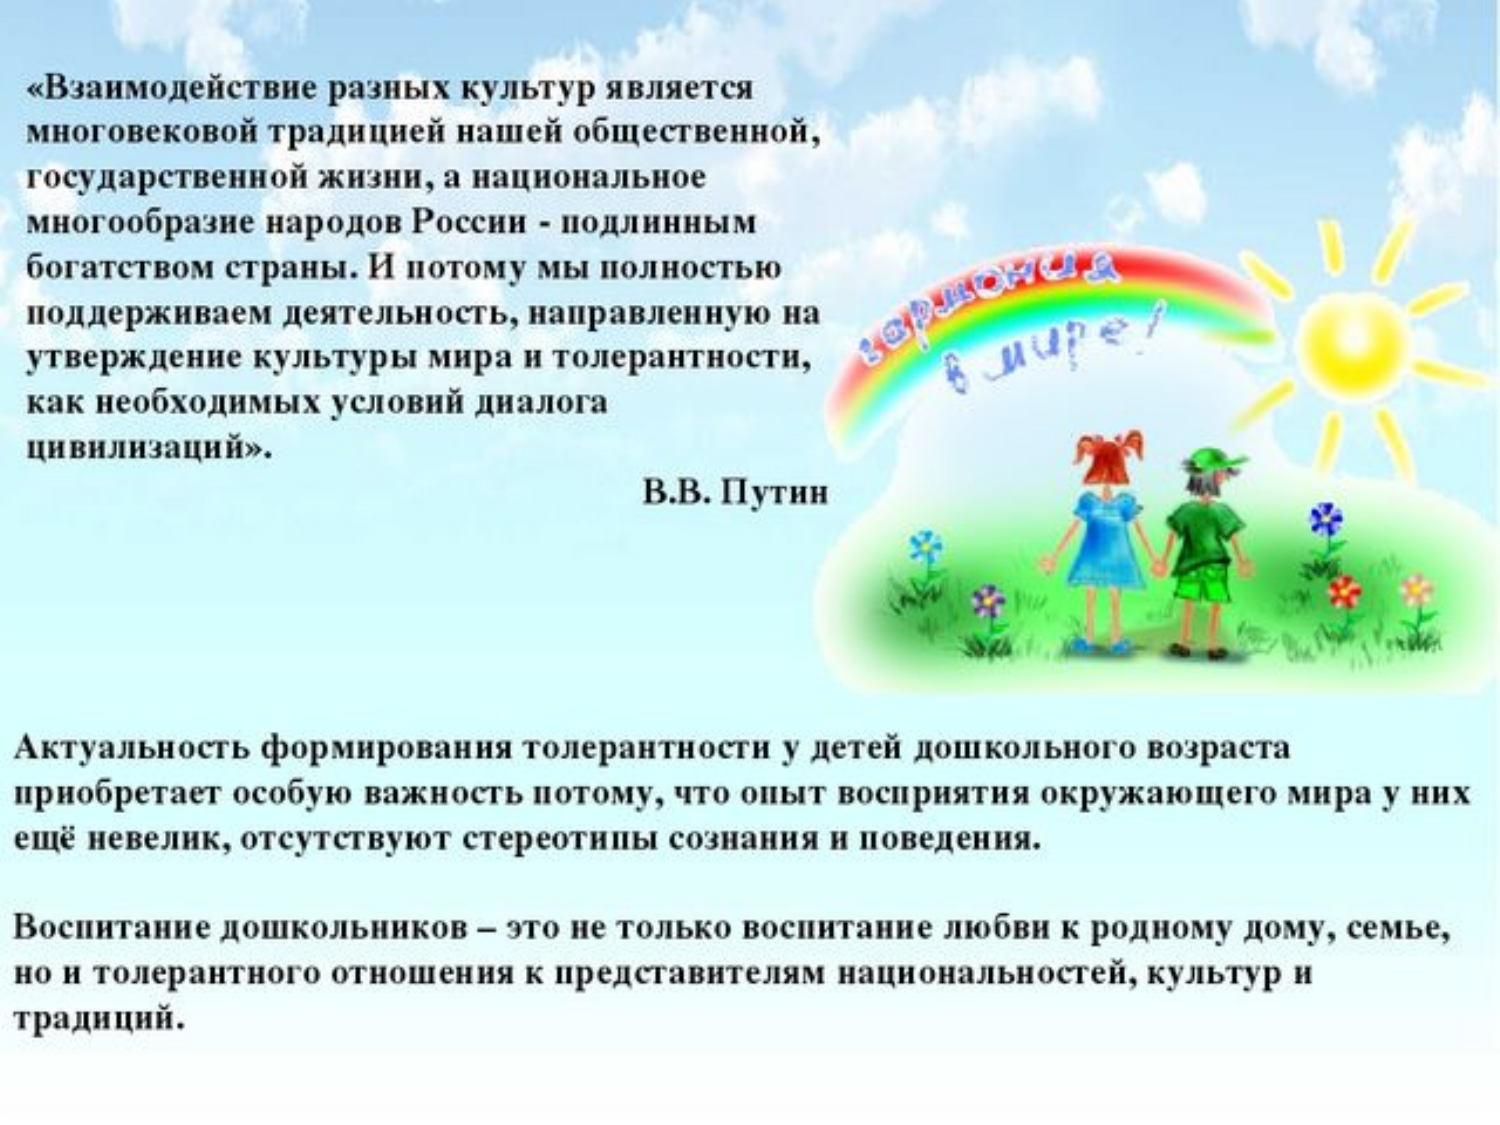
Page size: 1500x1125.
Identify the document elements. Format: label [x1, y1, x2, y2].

list [0, 0, 1500, 1125]
